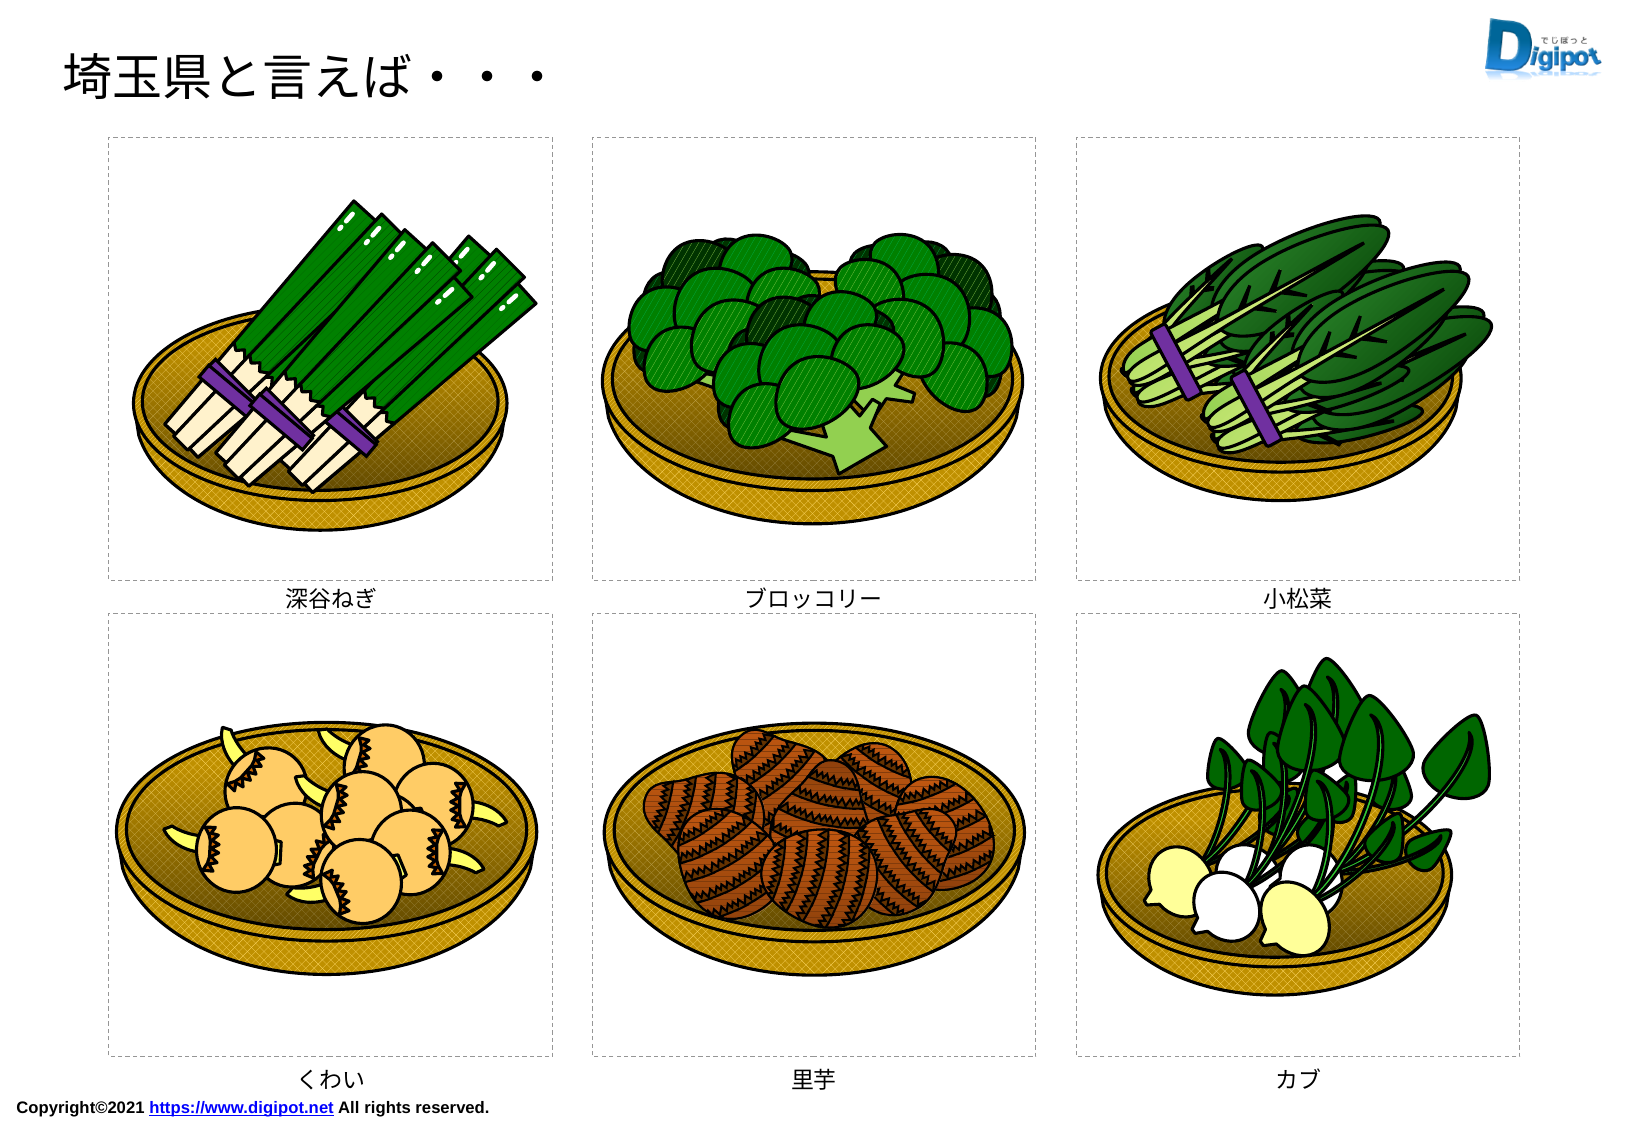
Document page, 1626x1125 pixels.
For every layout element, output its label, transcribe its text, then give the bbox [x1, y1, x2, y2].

text_box ブロッコリー [587, 577, 1041, 620]
text_box カブ [1071, 1058, 1525, 1101]
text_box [603, 720, 1025, 976]
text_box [133, 208, 555, 531]
text_box くわい [104, 1058, 558, 1101]
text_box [1097, 250, 1504, 501]
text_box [1097, 652, 1526, 996]
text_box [602, 232, 1023, 525]
text_box 埼玉県と言えば・・・ [47, 38, 578, 113]
text_box 深谷ねぎ [104, 577, 558, 620]
text_box 小松菜 [1071, 577, 1525, 620]
picture [1485, 18, 1602, 82]
text_box 里芋 [587, 1058, 1041, 1101]
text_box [116, 720, 537, 975]
